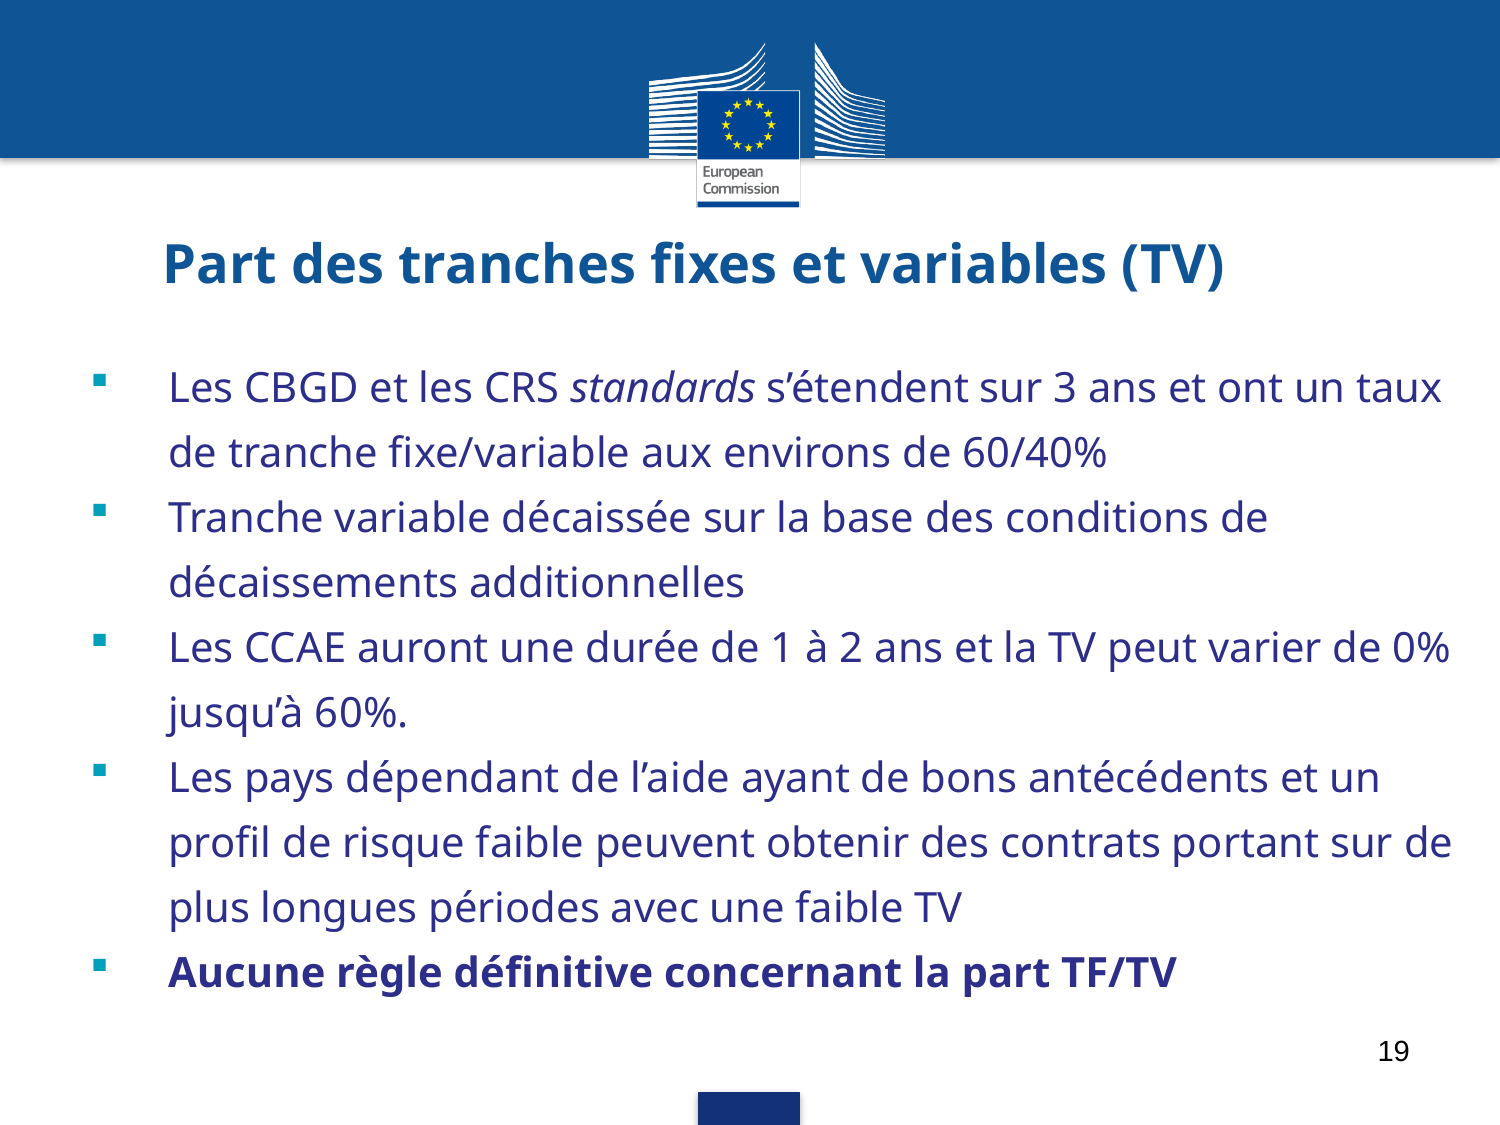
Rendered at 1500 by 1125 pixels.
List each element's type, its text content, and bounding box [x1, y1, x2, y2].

picture [649, 42, 885, 208]
title Part des tranches fixes et variables (TV) [88, 219, 1439, 304]
slide_number 19 [1074, 1024, 1425, 1103]
list Les CBGD et les CRS standards s’étendent sur 3 ans et ont un taux de tranche fixe/variable aux environs de 60/40% Tranche variable décaissée sur la base des conditions de décaissements additionnelles Les CCAE auront une durée de 1 à 2 ans et la TV peut varier de 0% jusqu’à 60%. Les pays dépendant de l’aide ayant de bons antécédents et un profil de risque faible peuvent obtenir des contrats portant sur de plus longues périodes avec une faible TV Aucune règle définitive concernant la part TF/TV [0, 337, 1500, 988]
